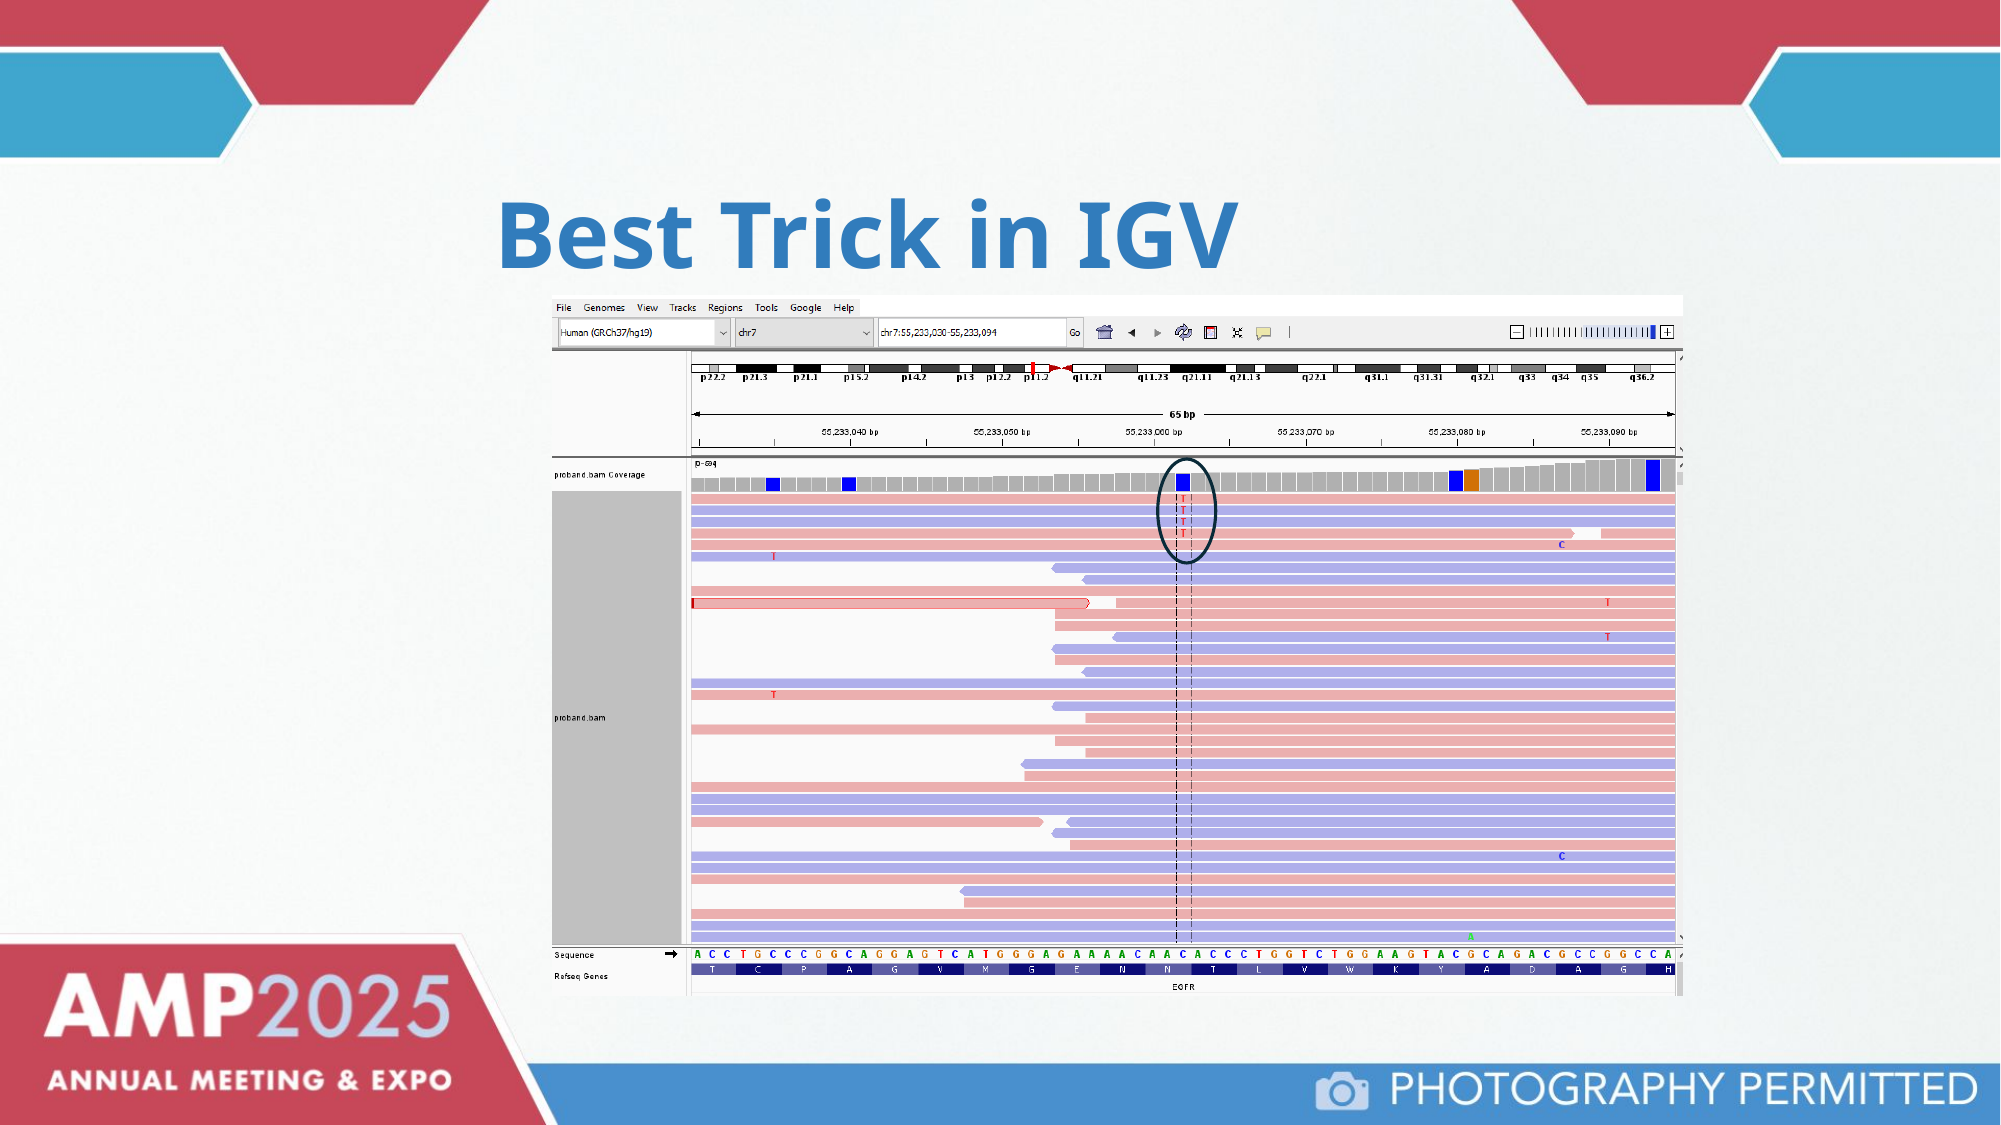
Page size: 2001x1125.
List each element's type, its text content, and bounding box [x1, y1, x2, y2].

title Best Trick in IGV [137, 201, 1597, 296]
picture [0, 0, 2001, 1125]
